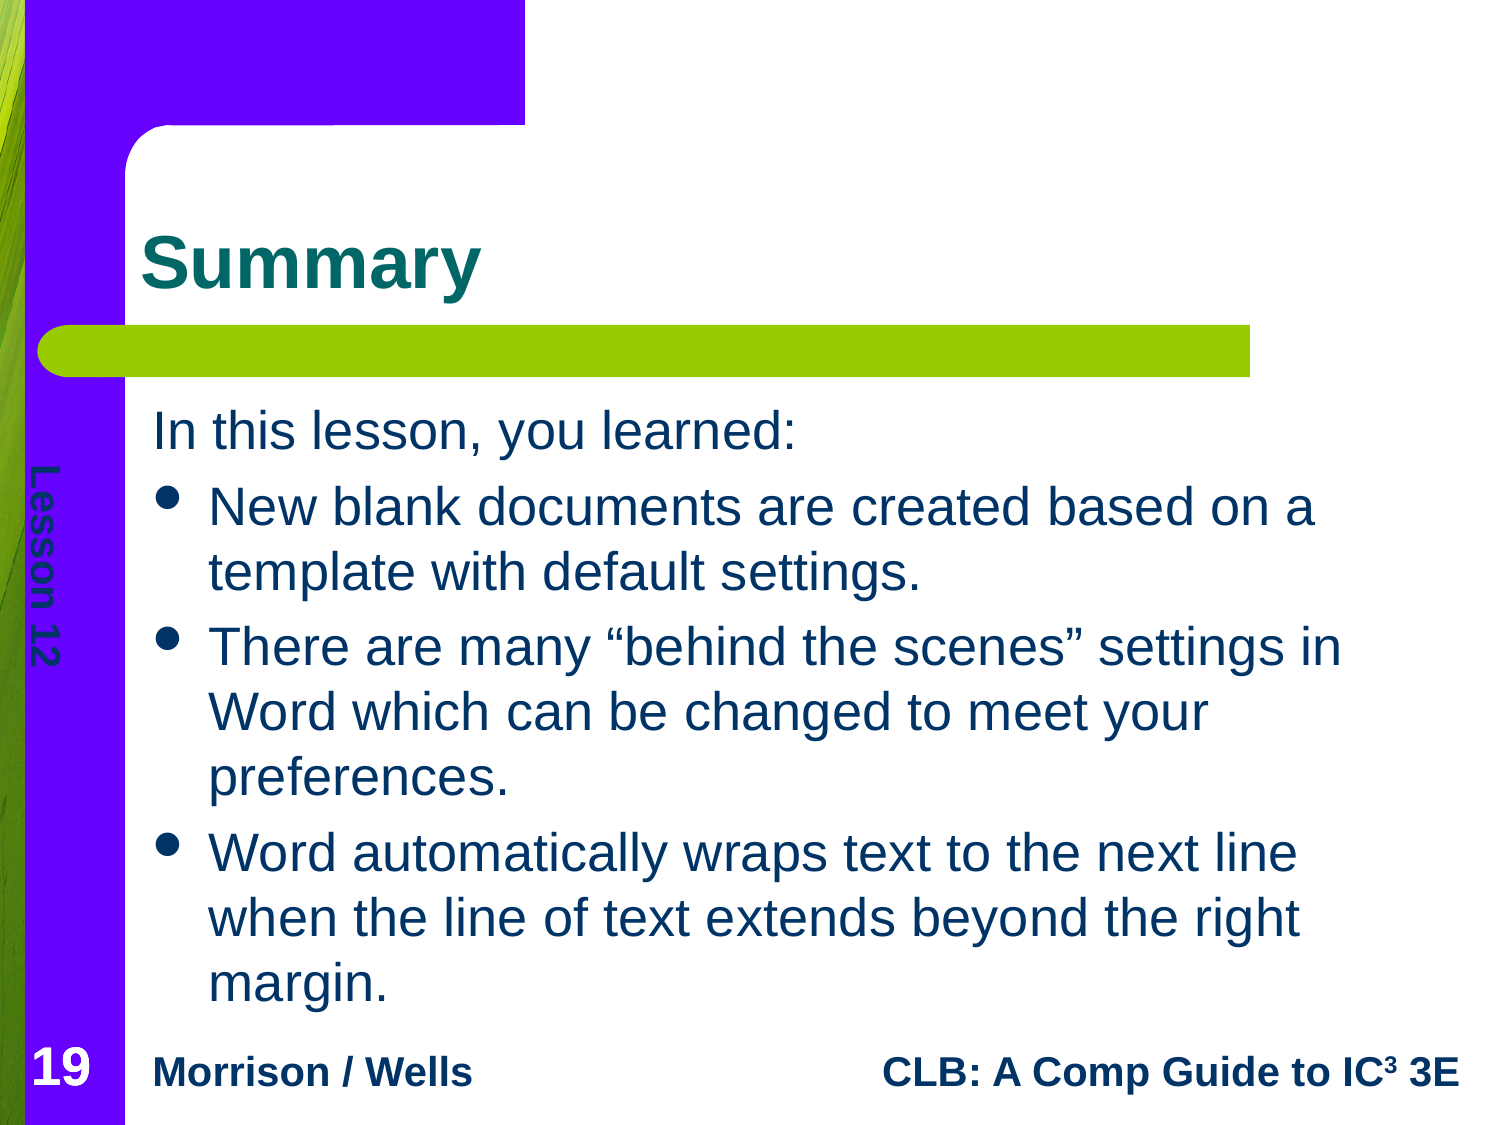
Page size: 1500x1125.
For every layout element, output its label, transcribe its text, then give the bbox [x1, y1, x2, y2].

picture [0, 0, 25, 1125]
text_box 19 [13, 1023, 111, 1105]
list In this lesson, you learned: New blank documents are created based on a template with default settings. There are many “behind the scenes” settings in Word which can be changed to meet your preferences. Word automatically wraps text to the next line when the line of text extends beyond the right margin. [137, 387, 1400, 999]
title Summary [124, 124, 1426, 313]
